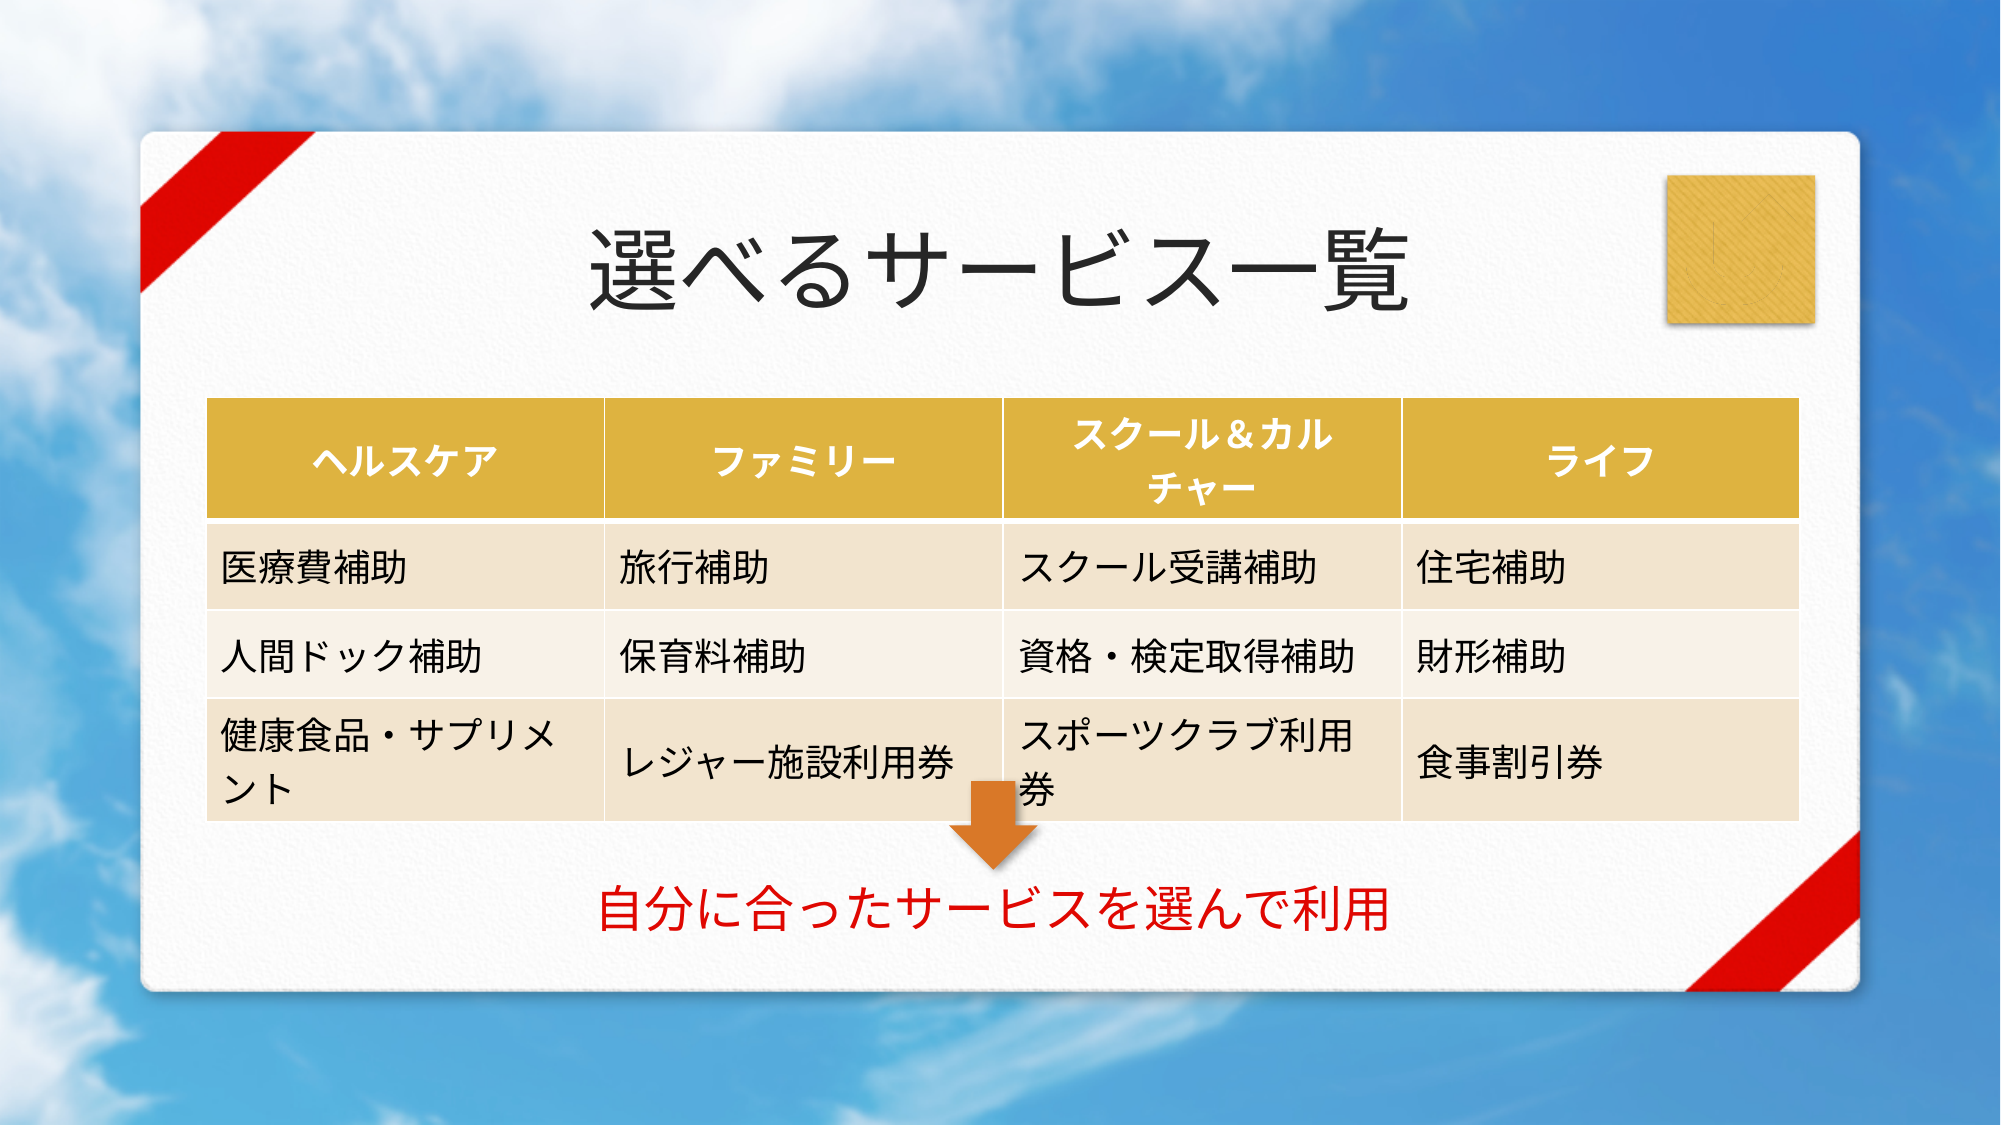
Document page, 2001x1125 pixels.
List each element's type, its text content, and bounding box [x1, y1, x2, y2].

table_header ファミリー [605, 398, 1002, 518]
table_cell 人間ドック補助 [207, 611, 604, 697]
table_cell 健康食品・サプリメント [207, 699, 604, 821]
title 選べるサービス一覧 [212, 161, 1788, 375]
table_cell 保育料補助 [605, 611, 1002, 697]
table_cell スポーツクラブ利用券 [1004, 699, 1401, 821]
table_header ヘルスケア [207, 398, 604, 518]
table_cell 旅行補助 [605, 524, 1002, 609]
table_cell 資格・検定取得補助 [1004, 611, 1401, 697]
table_cell レジャー施設利用券 [605, 699, 1002, 821]
table_cell スクール受講補助 [1004, 524, 1401, 609]
table_cell 医療費補助 [207, 524, 604, 609]
text_box 自分に合ったサービスを選んで利用 [579, 870, 1408, 946]
picture [0, 0, 2001, 1125]
table_header ライフ [1403, 398, 1799, 518]
table_cell 財形補助 [1403, 611, 1799, 697]
table_cell 食事割引券 [1403, 699, 1799, 821]
text_box [947, 779, 1039, 870]
text_box [1667, 175, 1816, 324]
table_cell 住宅補助 [1403, 524, 1799, 609]
table_header スクール＆カルチャー [1004, 398, 1401, 518]
